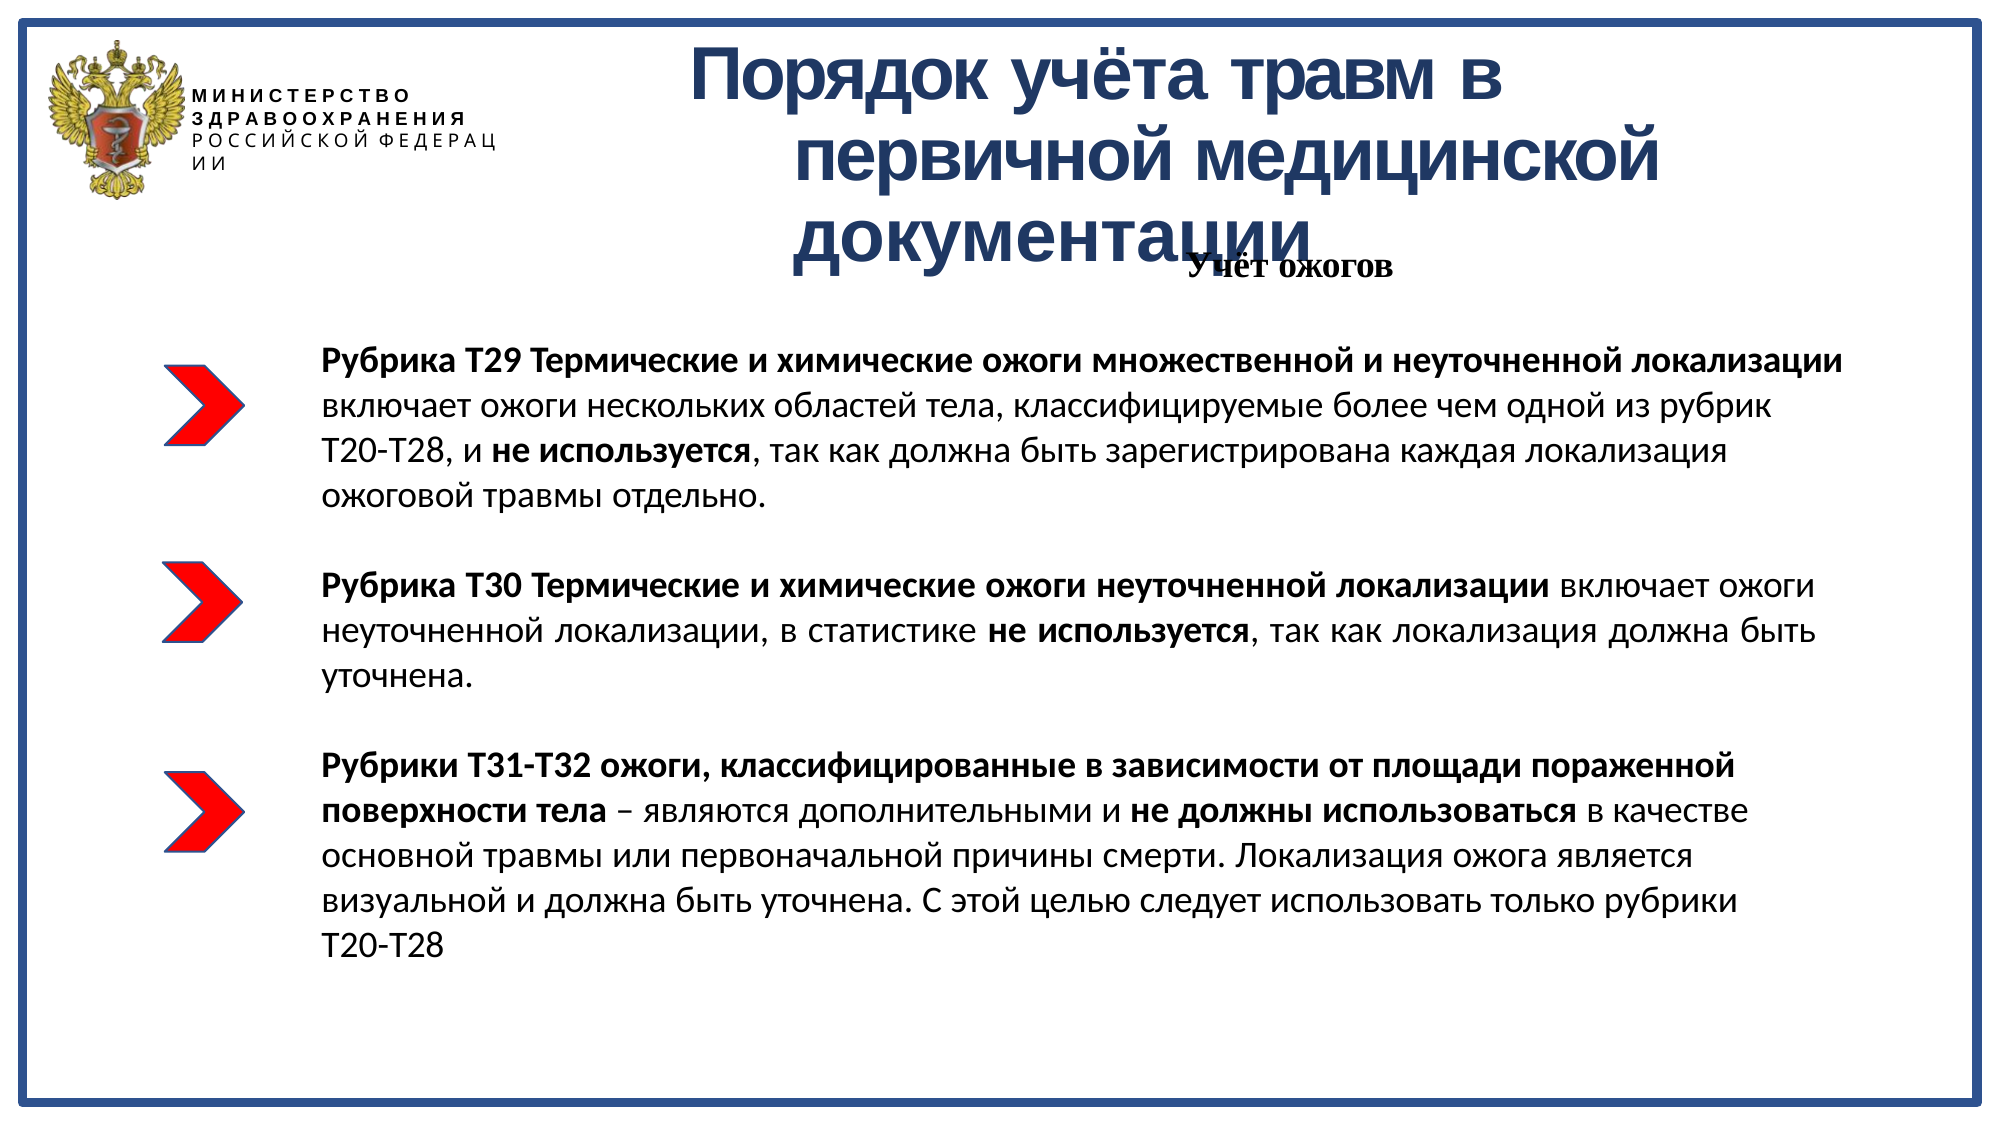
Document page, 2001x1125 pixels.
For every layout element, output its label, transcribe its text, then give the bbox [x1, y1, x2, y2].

picture [48, 40, 185, 200]
text_box Учёт ожогов Рубрика T29 Термические и химические ожоги множественной и неуточненной локализации включает ожоги нескольких областей тела, классифицируемые более чем одной из рубрик Т20-Т28, и не используется, так как должна быть зарегистрирована каждая локализация ожоговой травмы отдельно. Рубрика T30 Термические и химические ожоги неуточненной локализации включает ожоги неуточненной локализации, в статистике не используется, так как локализация должна быть уточнена. Рубрики T31-T32 ожоги, классифицированные в зависимости от площади пораженной поверхности тела – являются дополнительными и не должны использоваться в качестве основной травмы или первоначальной причины смерти. Локализация ожога является визуальной и должна быть уточнена. С этой целью следует использовать только рубрики T20-T28 [319, 237, 1884, 965]
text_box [161, 561, 244, 644]
text_box М И Н И С Т Е Р С Т В О З Д Р А В О О Х Р А Н Е Н И Я Р О С С И Й С К О Й Ф Е Д Е Р А Ц И И [189, 81, 503, 174]
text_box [163, 364, 246, 447]
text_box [163, 770, 246, 854]
title Порядок учёта травм в первичной медицинской документации [687, 21, 1892, 277]
